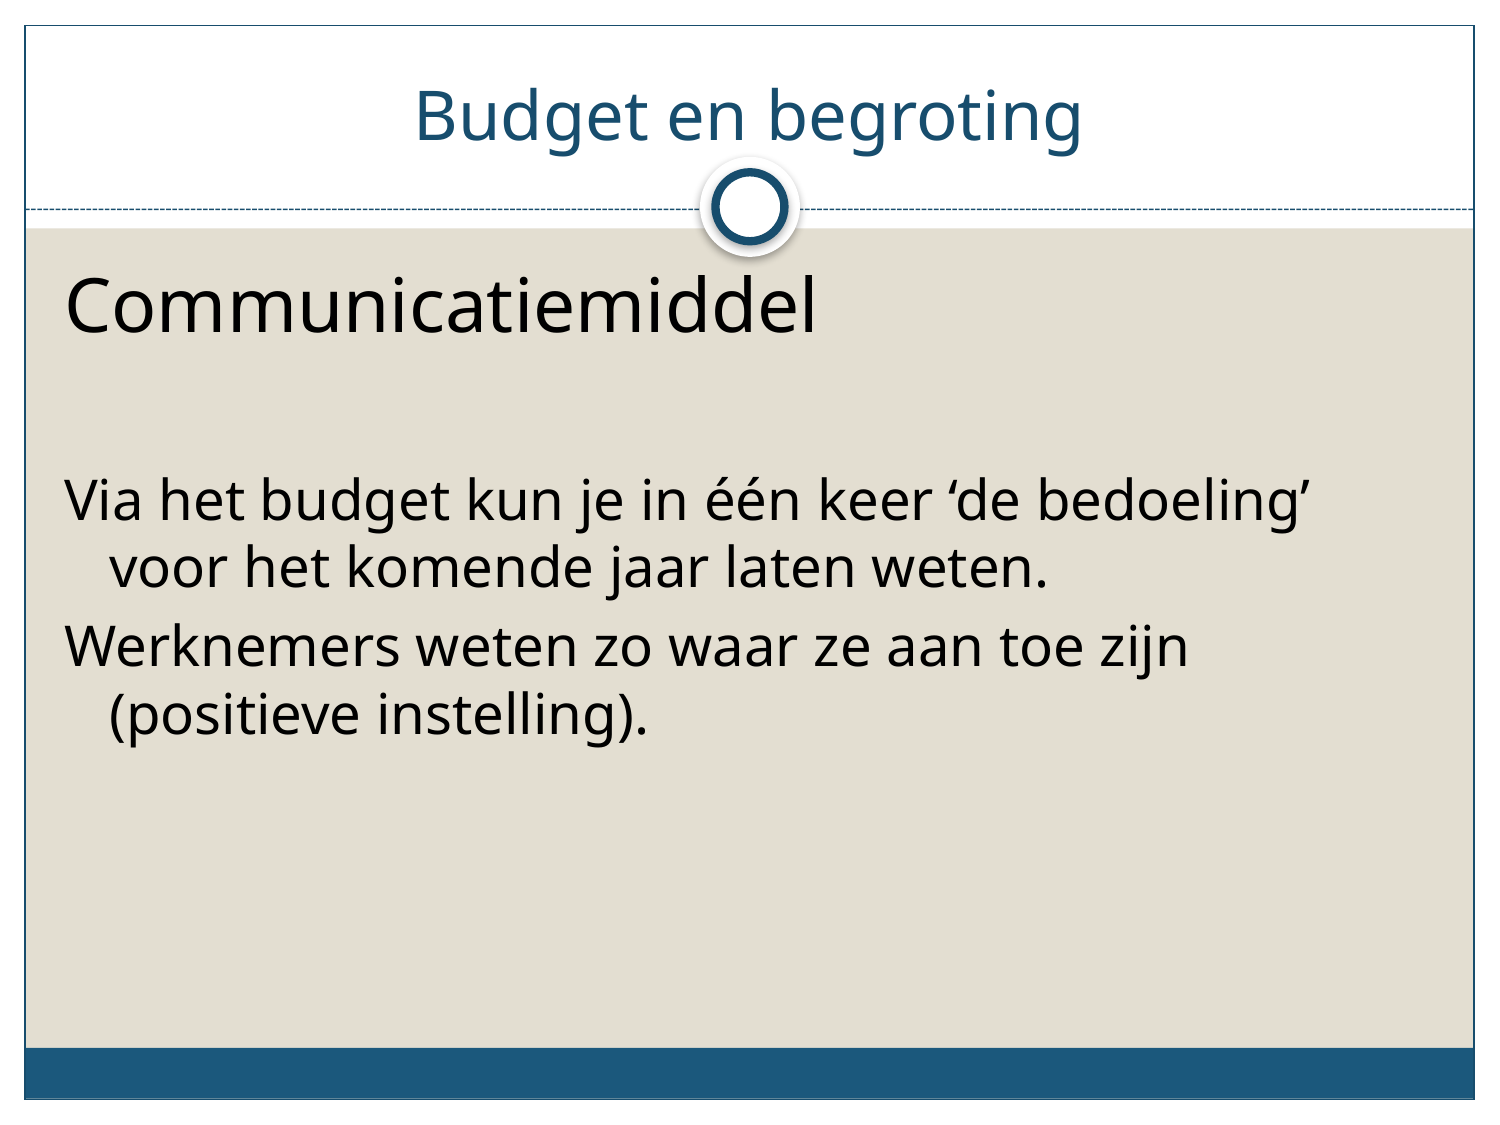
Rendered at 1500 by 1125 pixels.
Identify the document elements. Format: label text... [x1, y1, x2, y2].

title Budget en begroting [49, 37, 1450, 162]
list Communicatiemiddel Via het budget kun je in één keer ‘de bedoeling’ voor het komende jaar laten weten. Werknemers weten zo waar ze aan toe zijn (positieve instelling). [49, 250, 1445, 1001]
